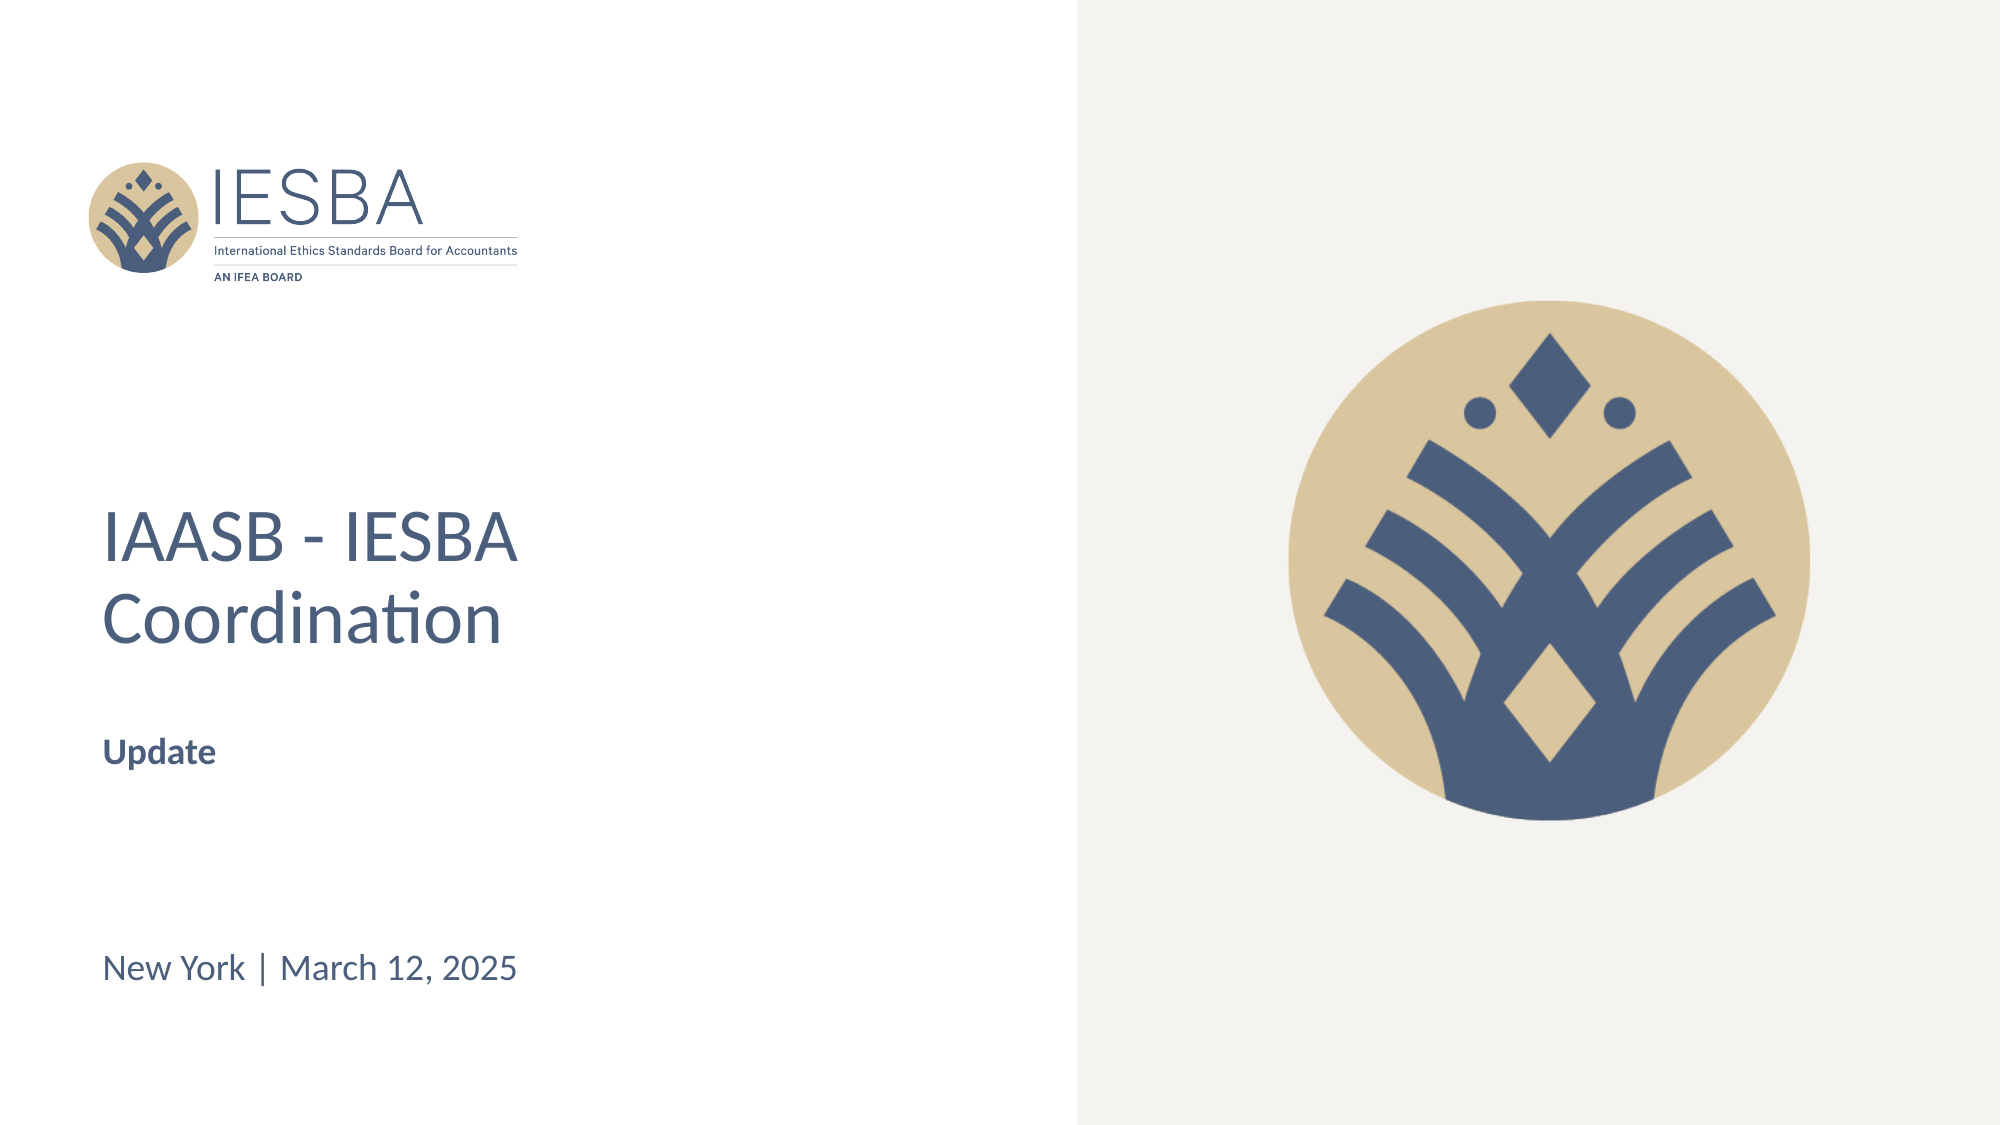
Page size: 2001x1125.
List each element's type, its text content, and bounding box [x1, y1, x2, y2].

list New York | March 12, 2025 [87, 940, 825, 1034]
picture [68, 135, 545, 311]
title IAASB - IESBA Coordination [87, 487, 825, 658]
list Update [87, 658, 825, 815]
picture [1256, 263, 1860, 860]
